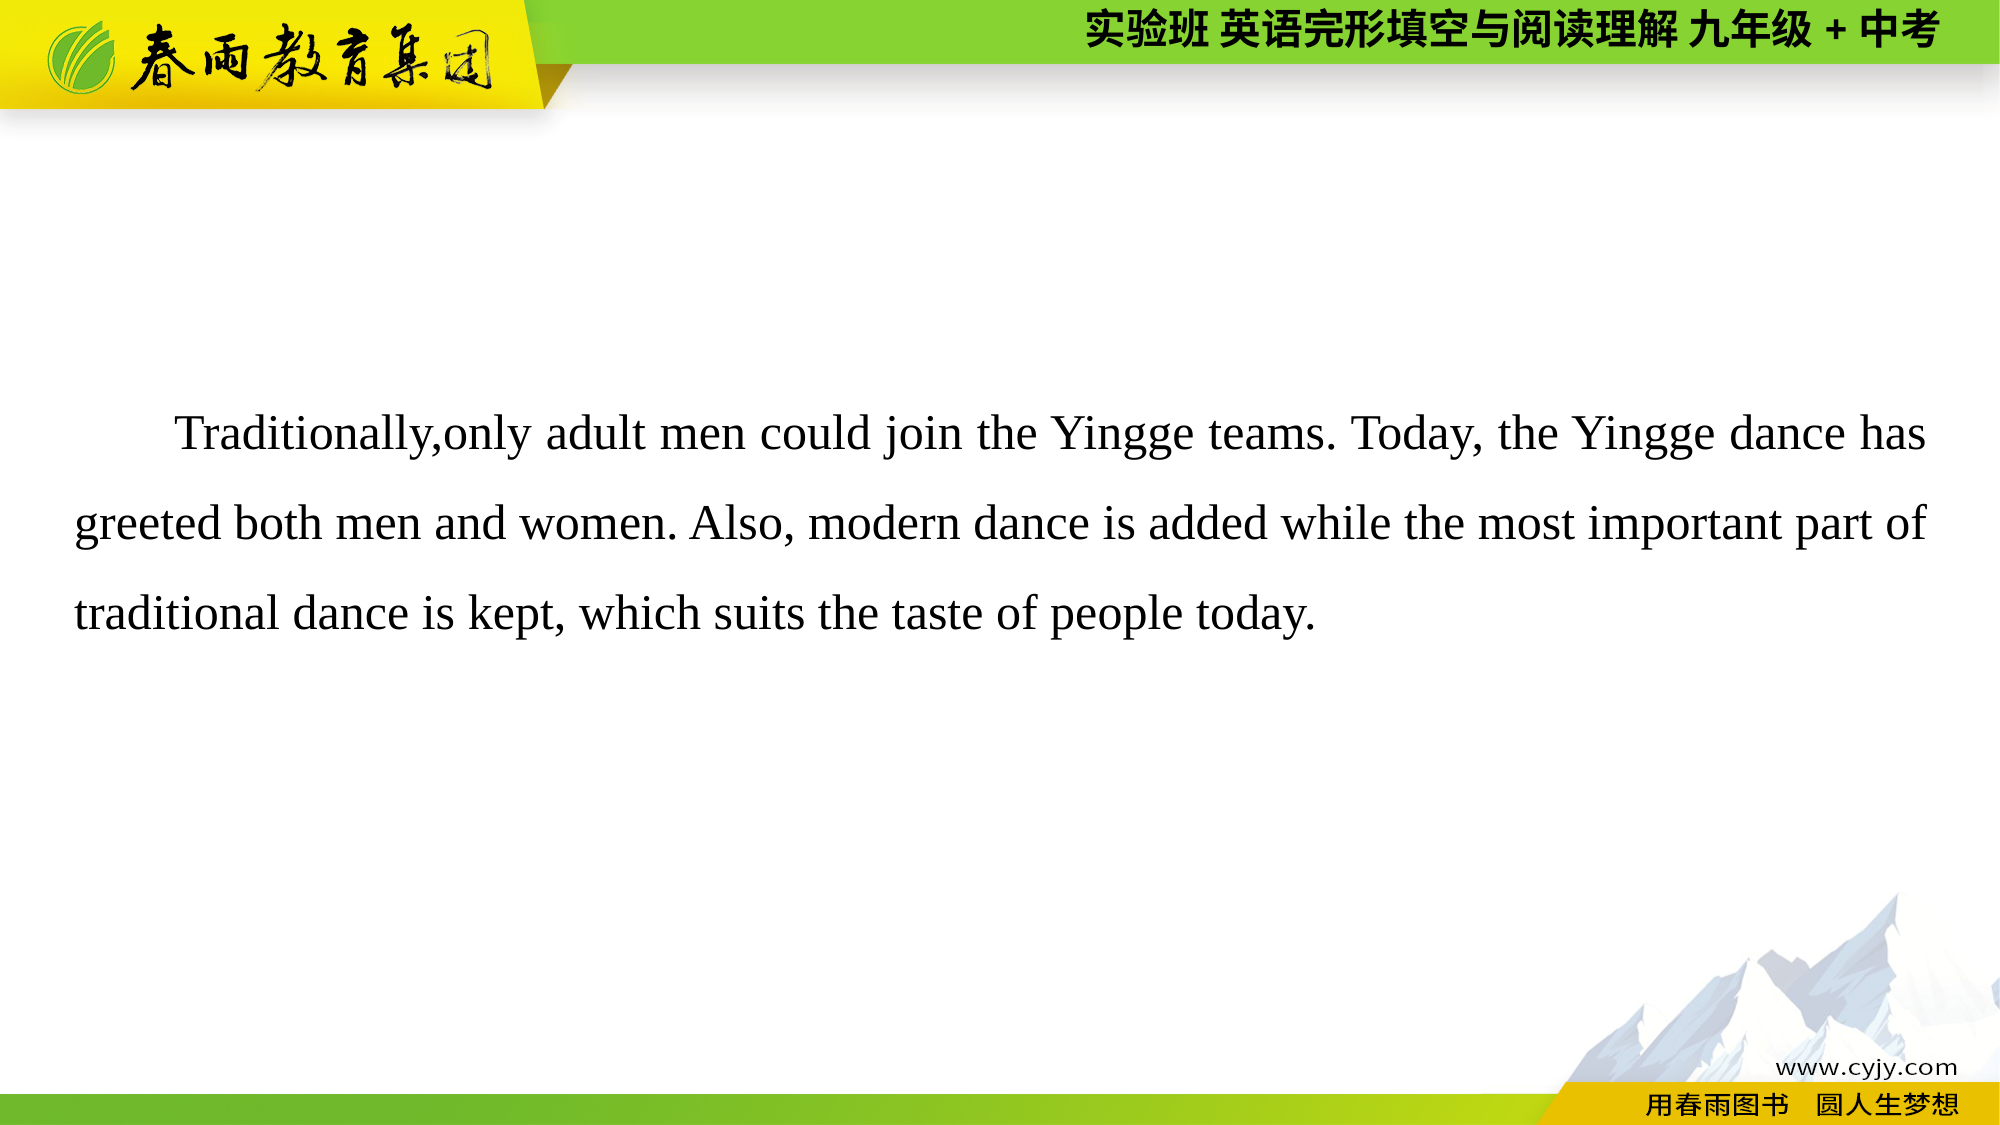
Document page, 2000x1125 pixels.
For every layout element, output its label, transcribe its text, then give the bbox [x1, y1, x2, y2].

list Traditionally,only adult men could join the Yingge teams. Today, the Yingge dance has greeted both men and women. Also, modern dance is added while the most important part of traditional dance is kept, which suits the taste of people today. [59, 361, 1944, 650]
picture [0, 0, 2000, 1125]
